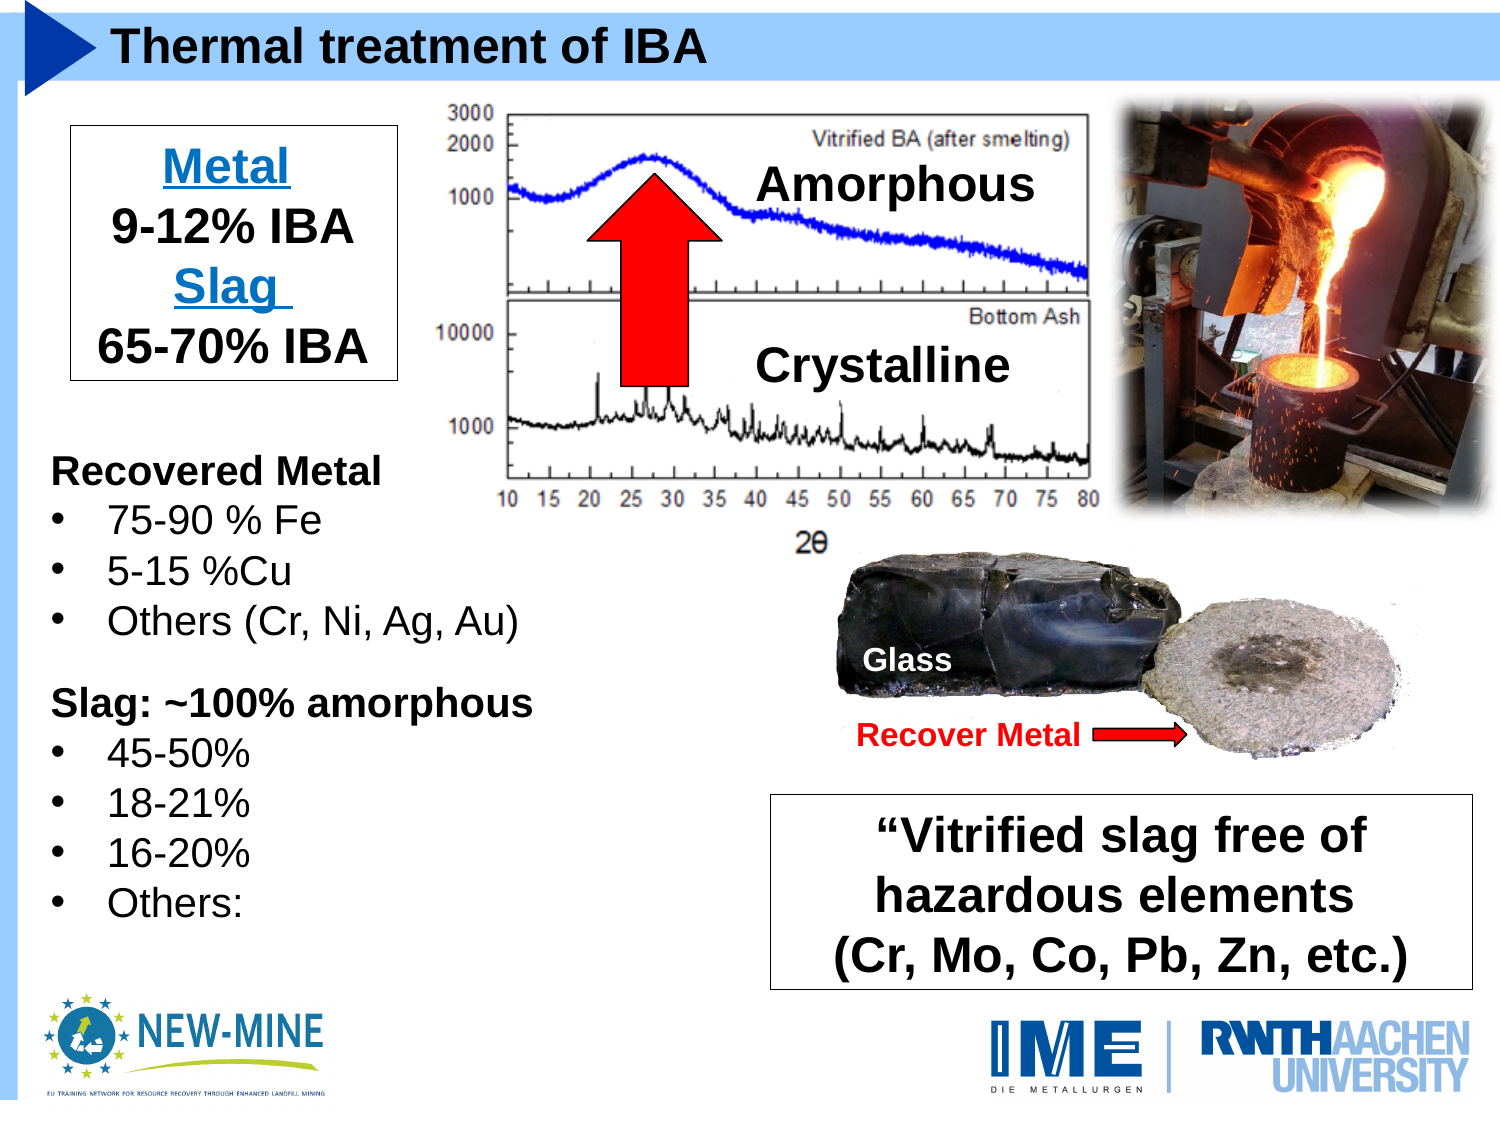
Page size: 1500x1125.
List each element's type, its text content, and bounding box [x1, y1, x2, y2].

picture [988, 1017, 1476, 1100]
picture [420, 89, 1500, 563]
text_box Metal 9-12% IBA Slag 65-70% IBA [70, 125, 398, 381]
text_box Recovered Metal 75-90 % Fe 5-15 %Cu Others (Cr, Ni, Ag, Au) [35, 435, 560, 651]
text_box “Vitrified slag free of hazardous elements (Cr, Mo, Co, Pb, Zn, etc.) [770, 794, 1473, 990]
text_box Thermal treatment of IBA [95, 18, 1496, 82]
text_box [809, 495, 1421, 795]
picture [32, 984, 335, 1112]
